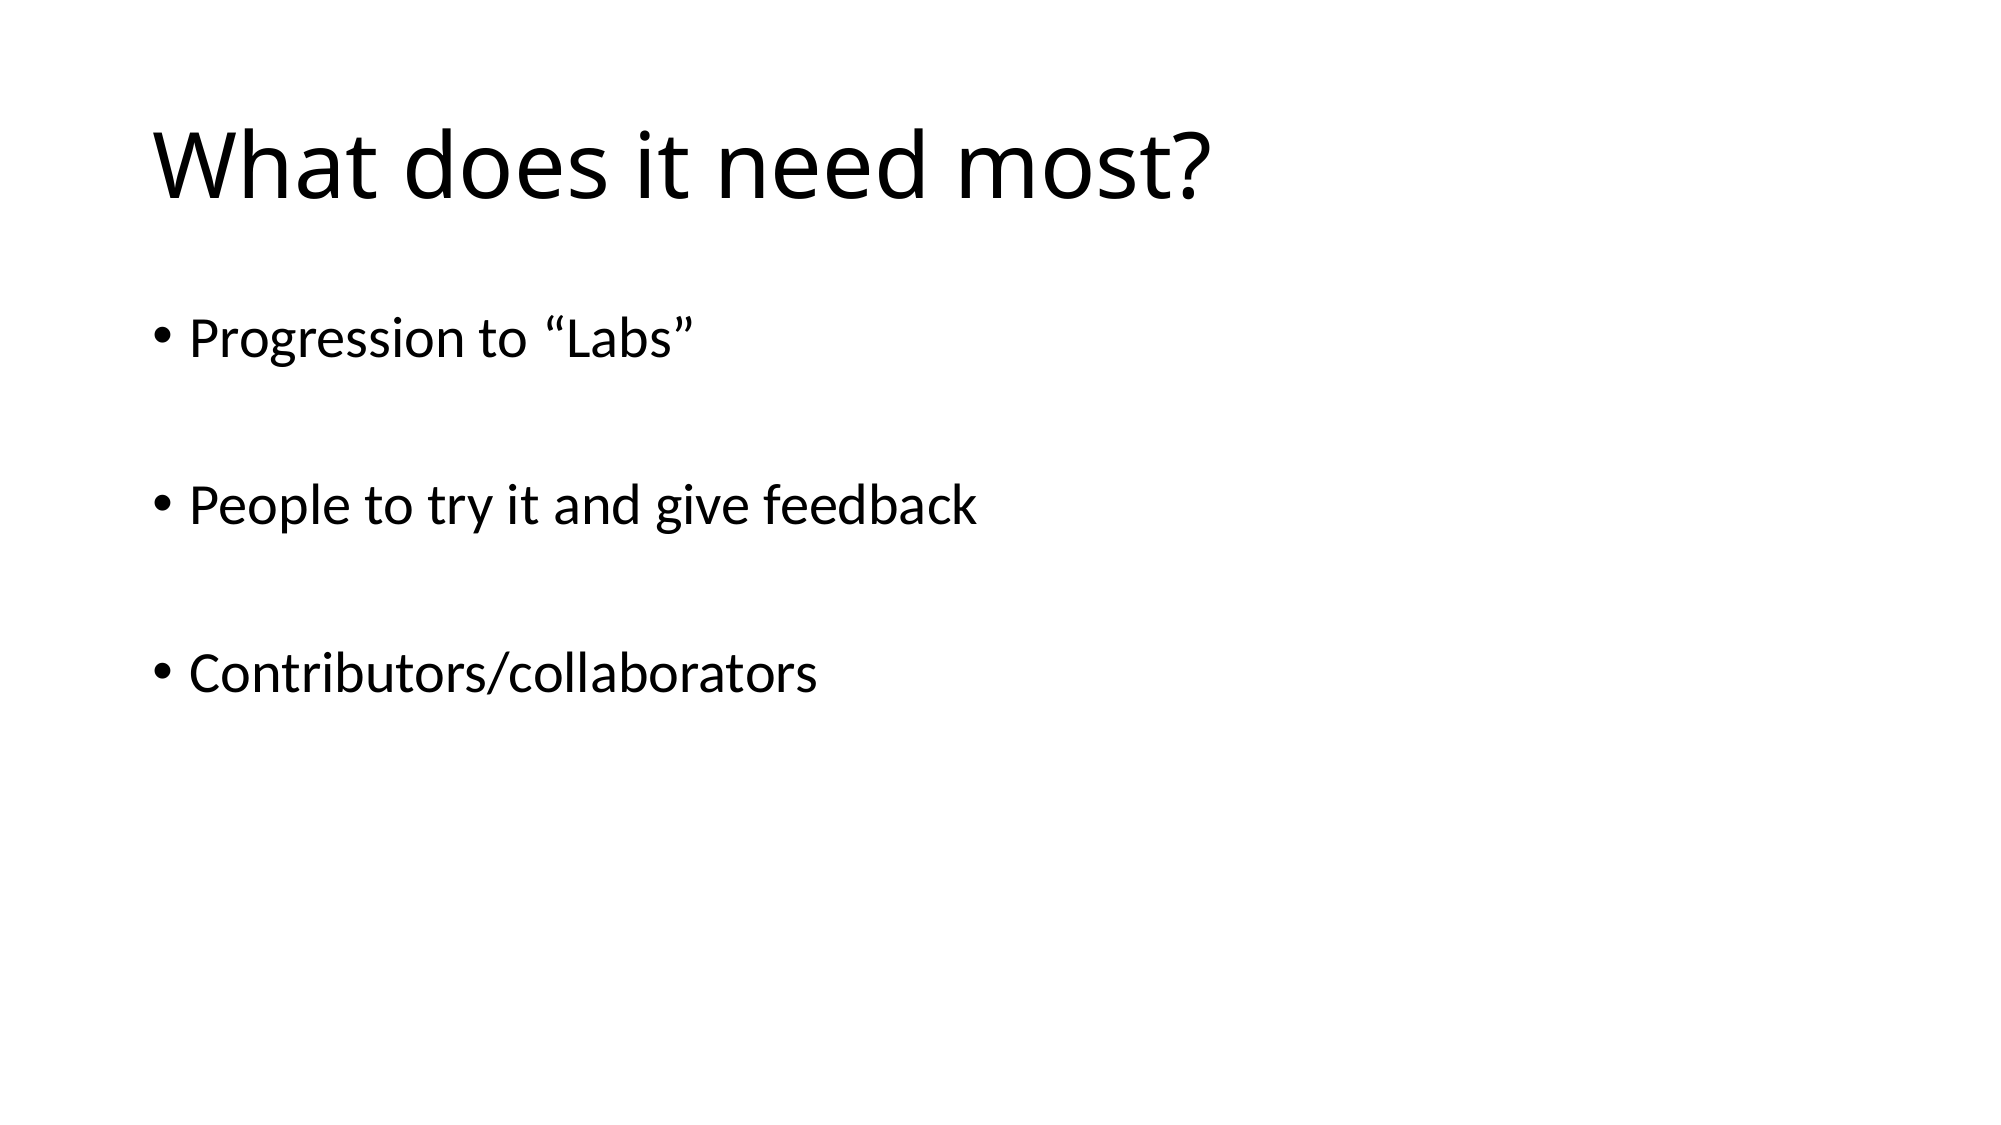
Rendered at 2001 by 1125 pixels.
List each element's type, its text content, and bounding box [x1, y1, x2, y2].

list Progression to “Labs” People to try it and give feedback Contributors/collaborators [137, 299, 1863, 1014]
title What does it need most? [137, 59, 1863, 278]
